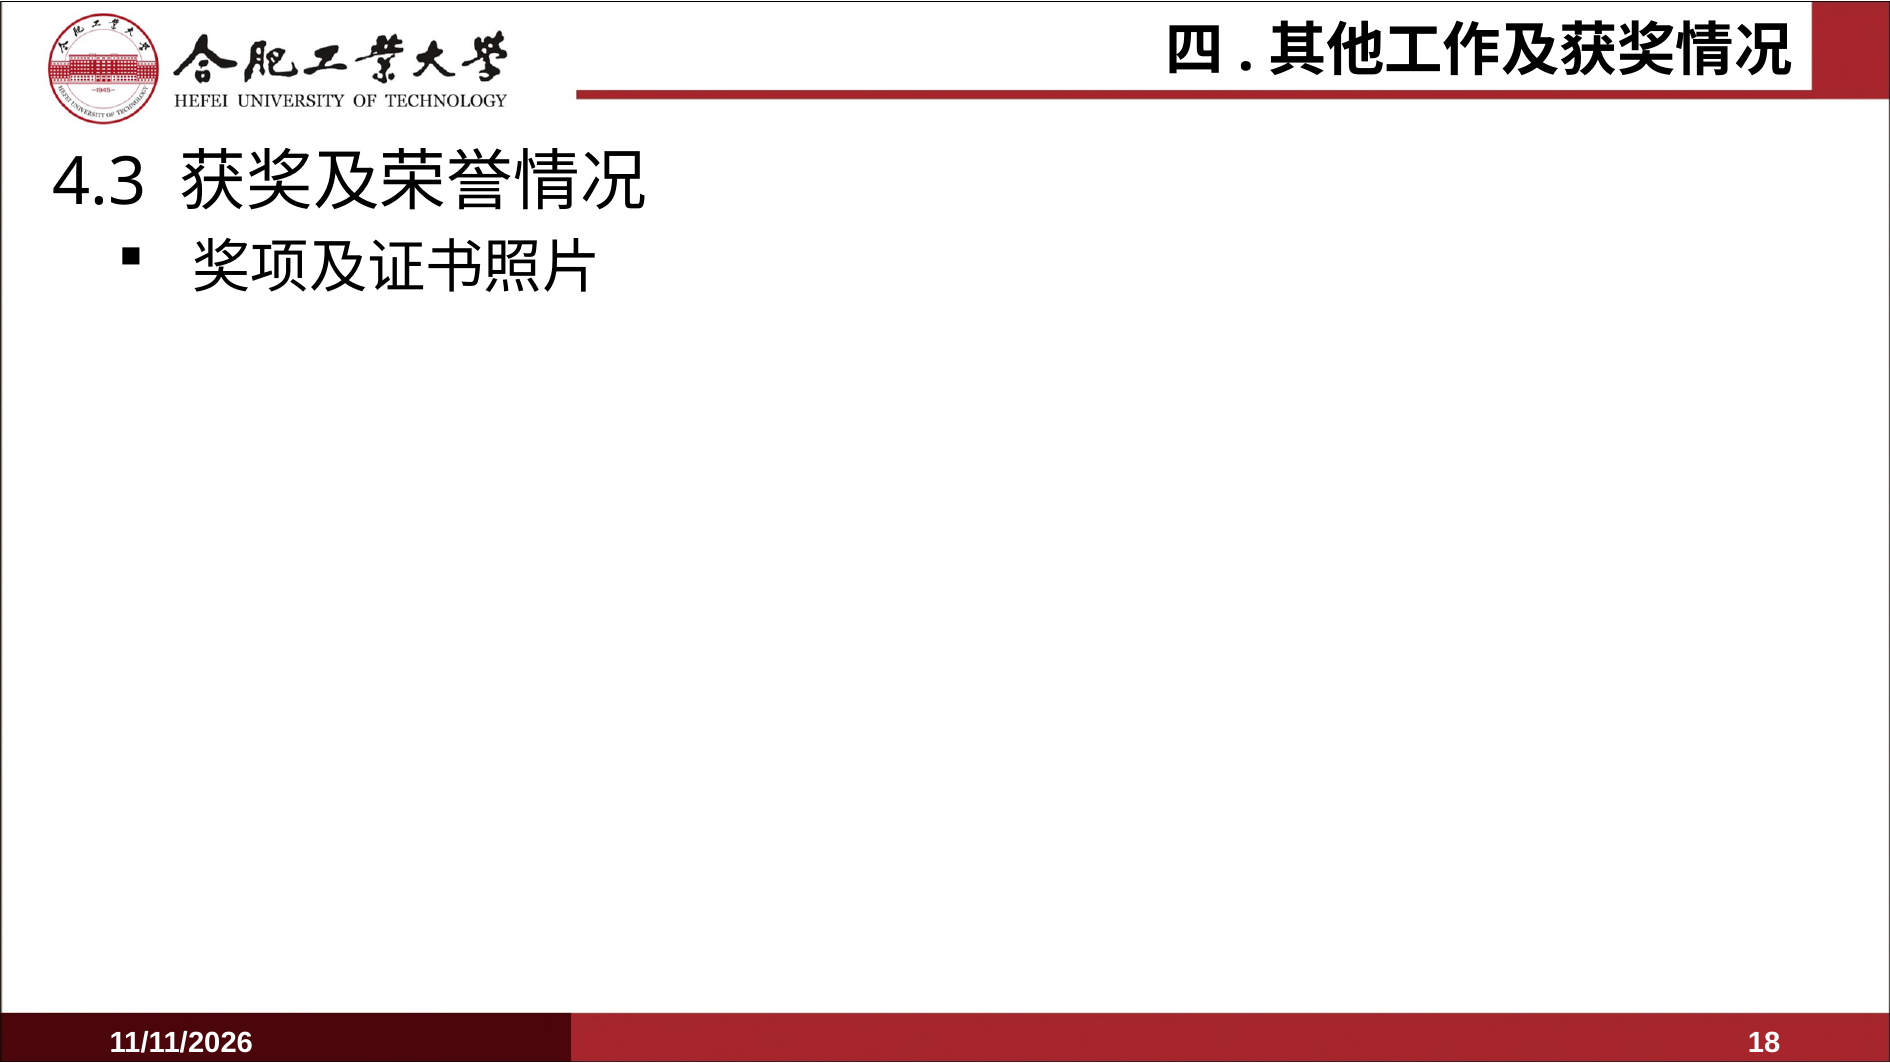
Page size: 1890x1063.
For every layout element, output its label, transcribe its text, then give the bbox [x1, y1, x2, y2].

slide_number 17 [1354, 1015, 1796, 1063]
list 4.3 获奖及荣誉情况 奖项及证书照片 [37, 129, 1838, 981]
title 四.其他工作及获奖情况 [587, 0, 1808, 95]
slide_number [94, 1015, 536, 1063]
picture [0, 1, 1890, 1062]
